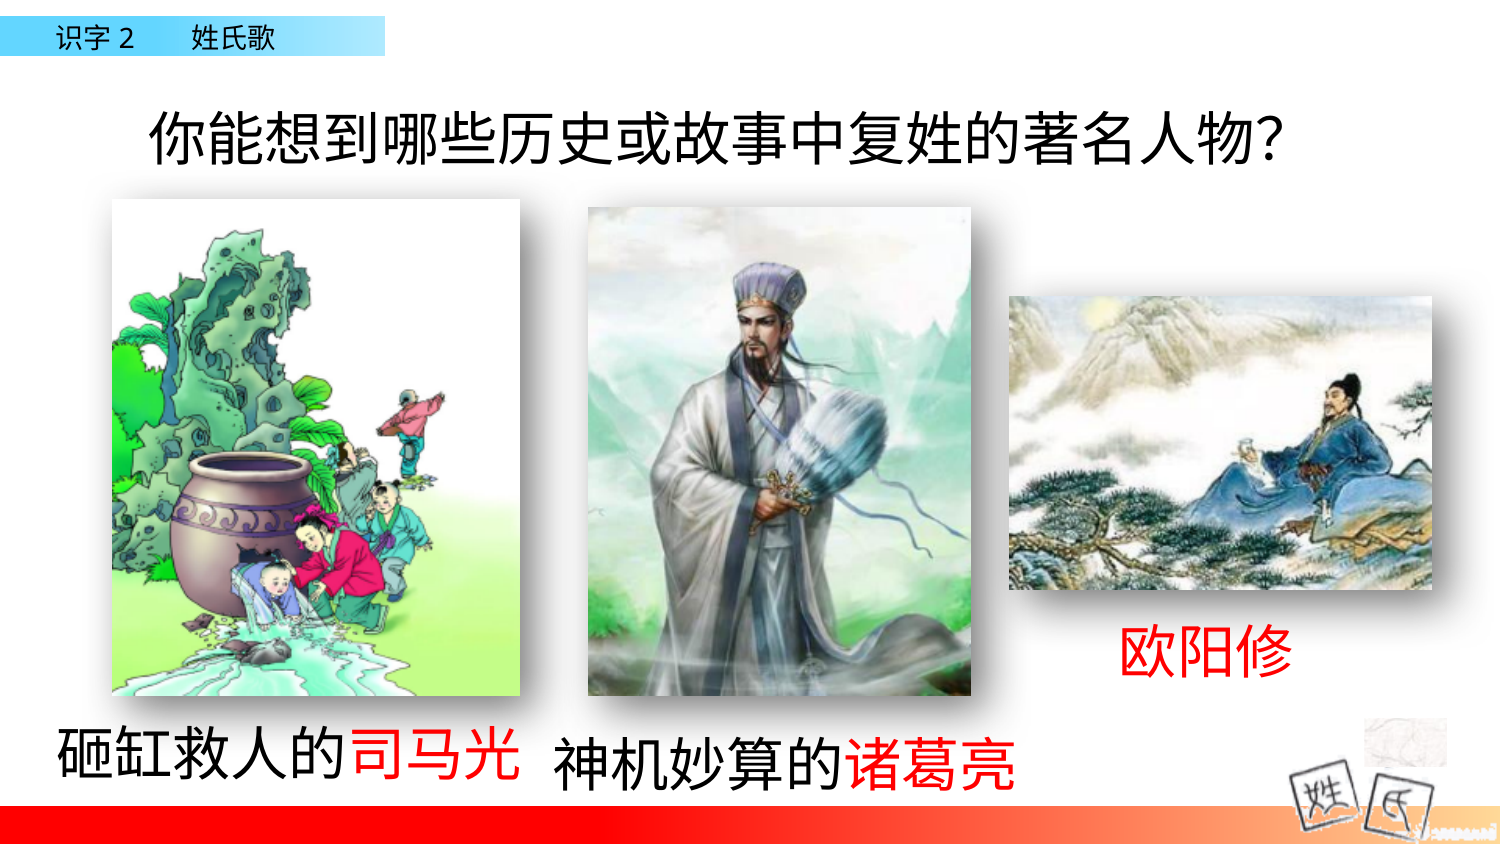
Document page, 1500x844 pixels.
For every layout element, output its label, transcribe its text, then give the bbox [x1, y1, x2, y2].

picture [1232, 718, 1500, 844]
text_box [1166, 806, 1170, 843]
picture [587, 206, 971, 696]
text_box 你能想到哪些历史或故事中复姓的著名人物？ [106, 81, 1352, 180]
picture [111, 199, 520, 696]
picture [1009, 296, 1433, 590]
text_box 砸缸救人的司马光 [41, 695, 557, 795]
text_box 全包围 结构 [990, 806, 994, 843]
text_box 欧阳修 [1104, 599, 1311, 693]
text_box 神机妙算的诸葛亮 [537, 706, 1038, 806]
